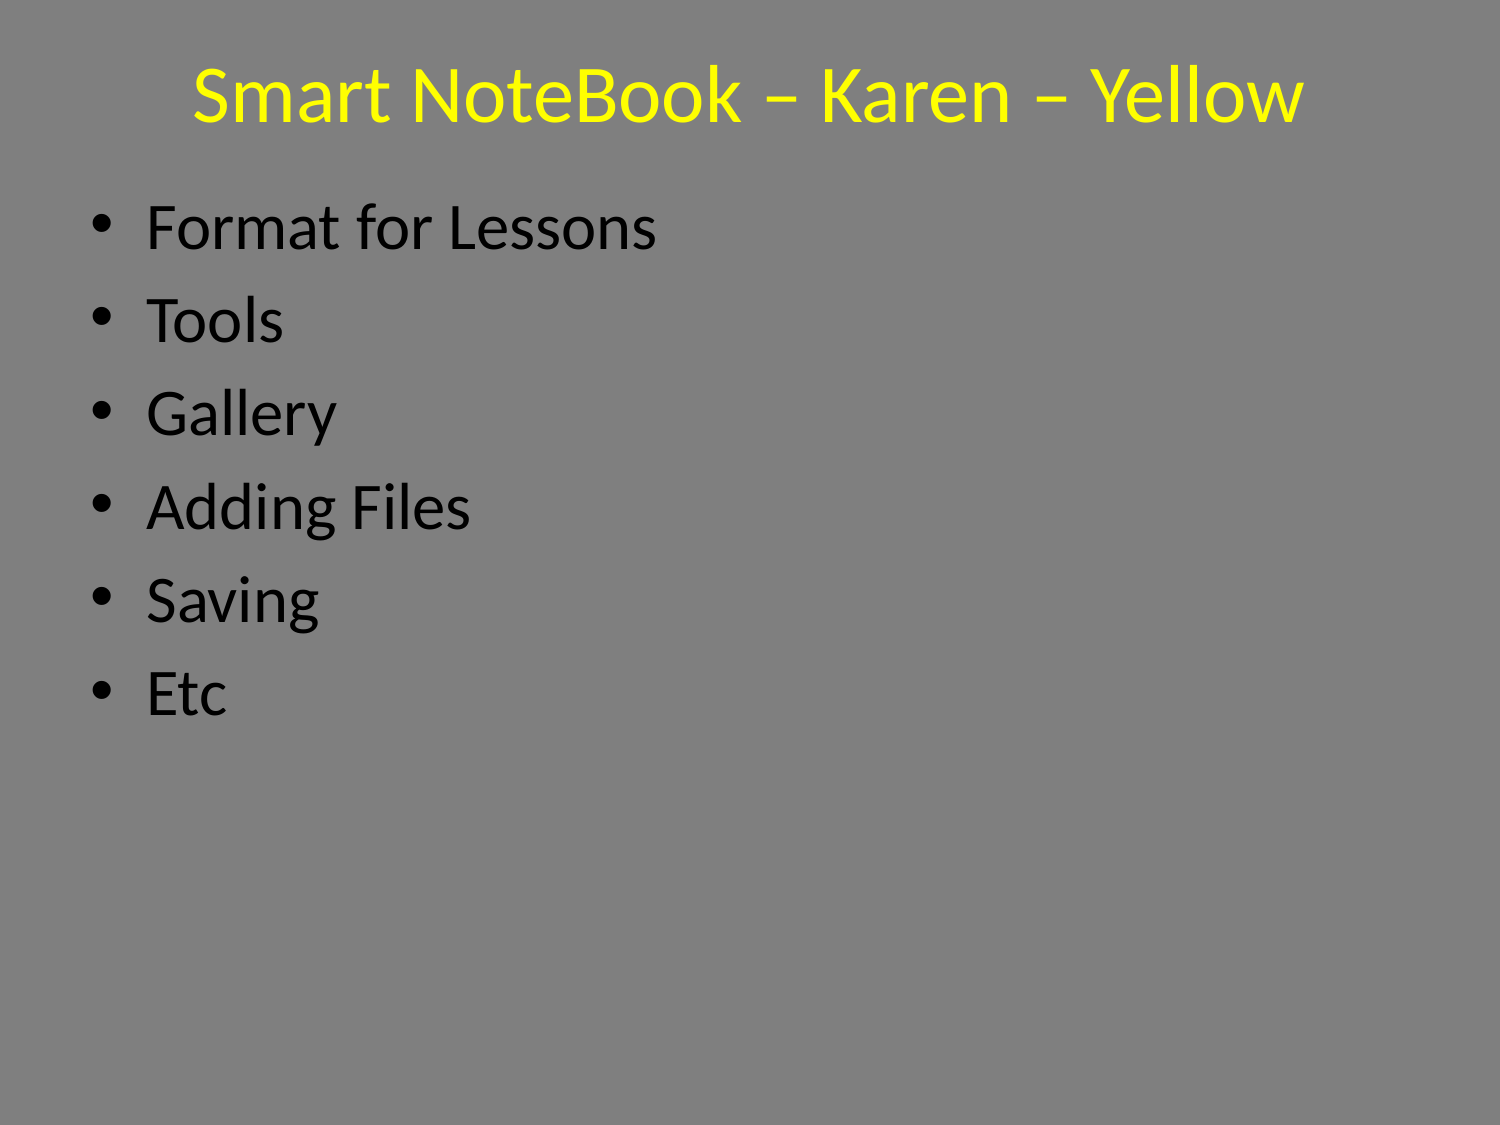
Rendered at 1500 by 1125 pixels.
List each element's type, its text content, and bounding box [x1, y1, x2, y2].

list Format for Lessons Tools Gallery Adding Files Saving Etc [75, 174, 1425, 1063]
title Smart NoteBook – Karen – Yellow [75, 45, 1425, 174]
